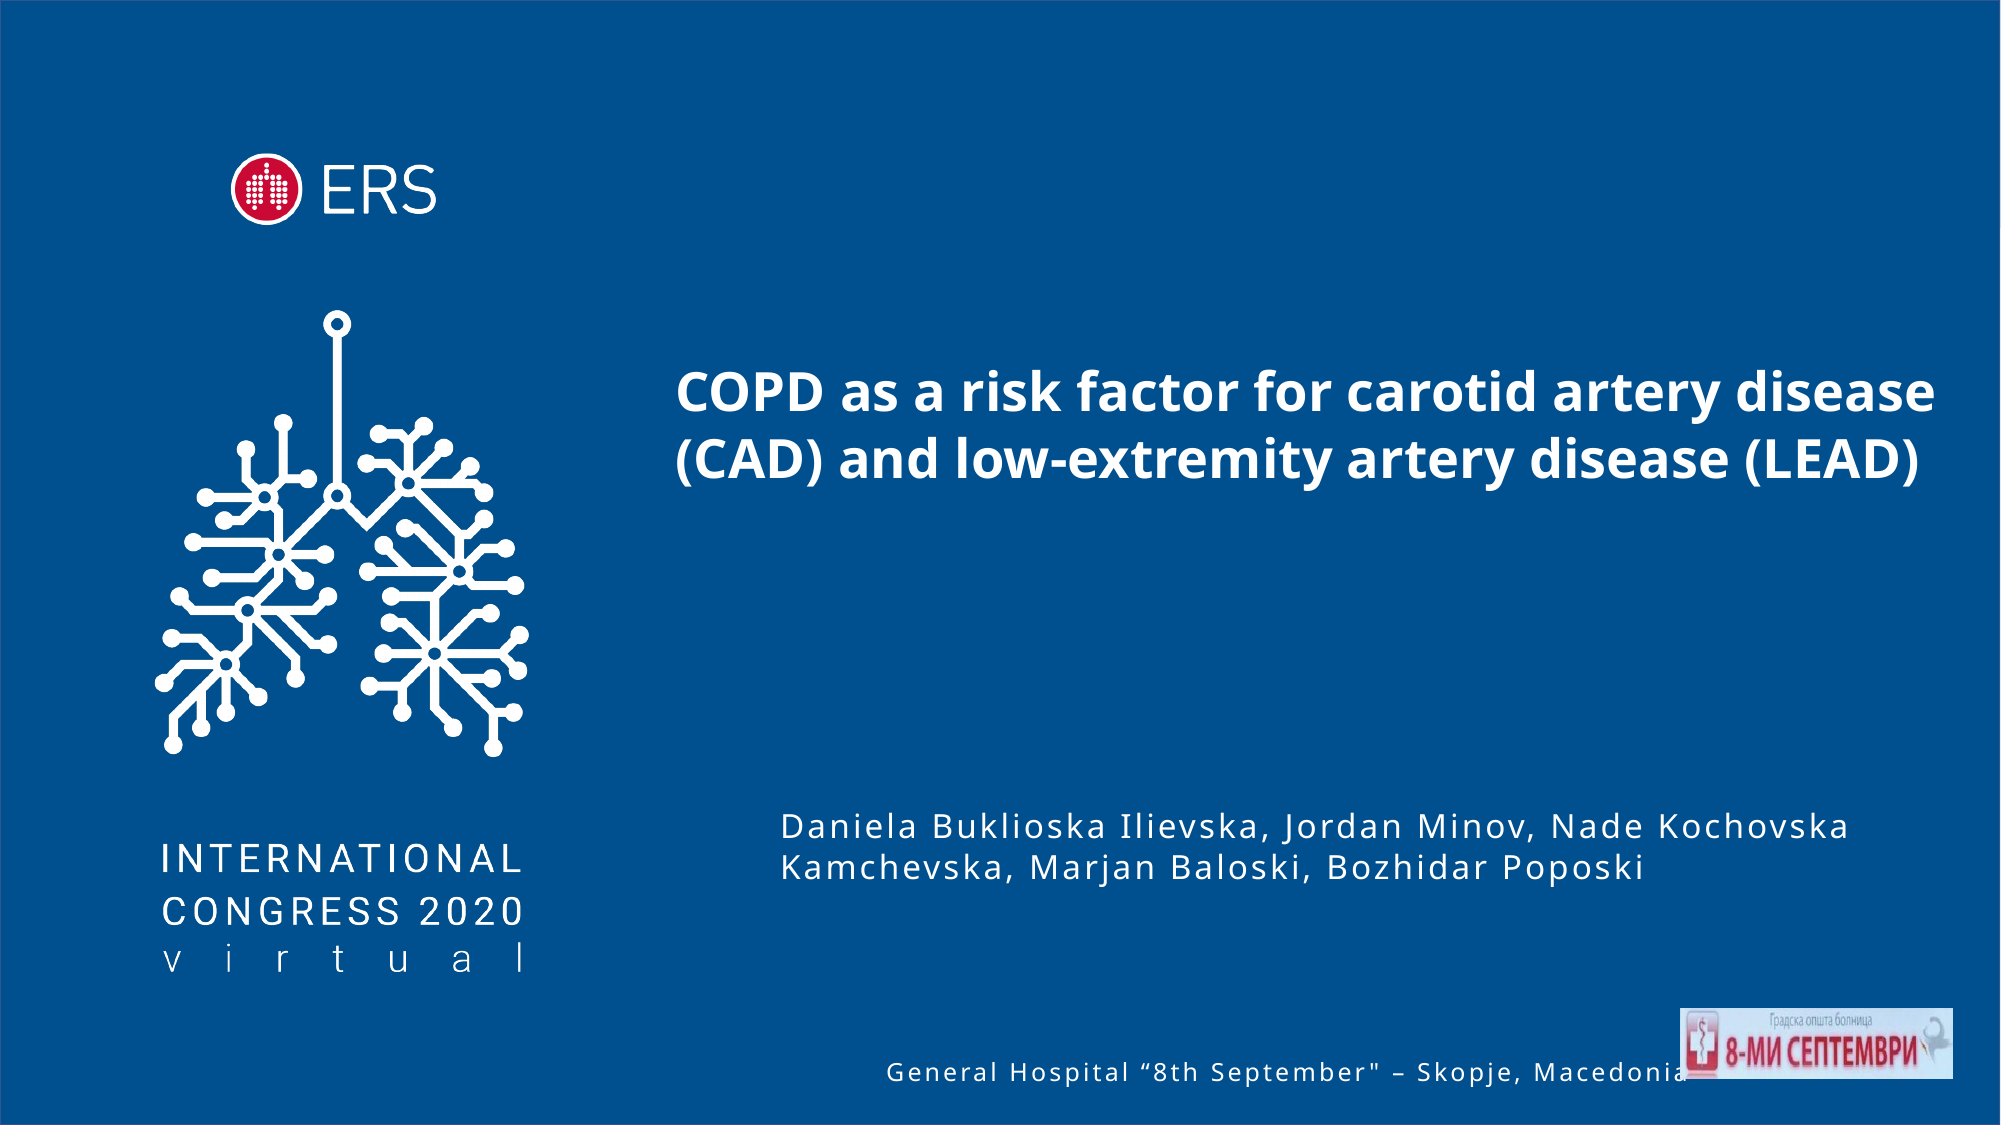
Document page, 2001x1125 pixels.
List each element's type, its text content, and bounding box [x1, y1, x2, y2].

title COPD as a risk factor for carotid artery disease (CAD) and low-extremity artery disease (LEAD) [660, 116, 1975, 500]
picture [1680, 1008, 1953, 1079]
picture [62, 60, 620, 1065]
subtitle Daniela Buklioska Ilievska, Jordan Minov, Nade Kochovska Kamchevska, Marjan Baloski, Bozhidar Poposki General Hospital “8th September" – Skopje, Macedonia [765, 790, 1975, 1105]
